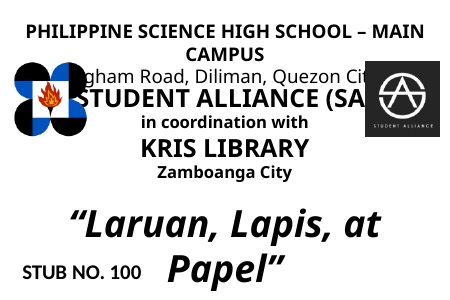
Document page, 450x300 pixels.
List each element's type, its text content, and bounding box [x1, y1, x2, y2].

text_box PHILIPPINE SCIENCE HIGH SCHOOL – MAIN CAMPUS Agham Road, Diliman, Quezon City [0, 12, 450, 74]
picture [12, 60, 88, 137]
text_box “Laruan, Lapis, at Papel” [0, 192, 450, 298]
text_box STUDENT ALLIANCE (SA) in coordination with KRIS LIBRARY Zamboanga City [0, 74, 450, 190]
picture [364, 60, 441, 137]
text_box STUB NO. 100 [7, 251, 213, 292]
